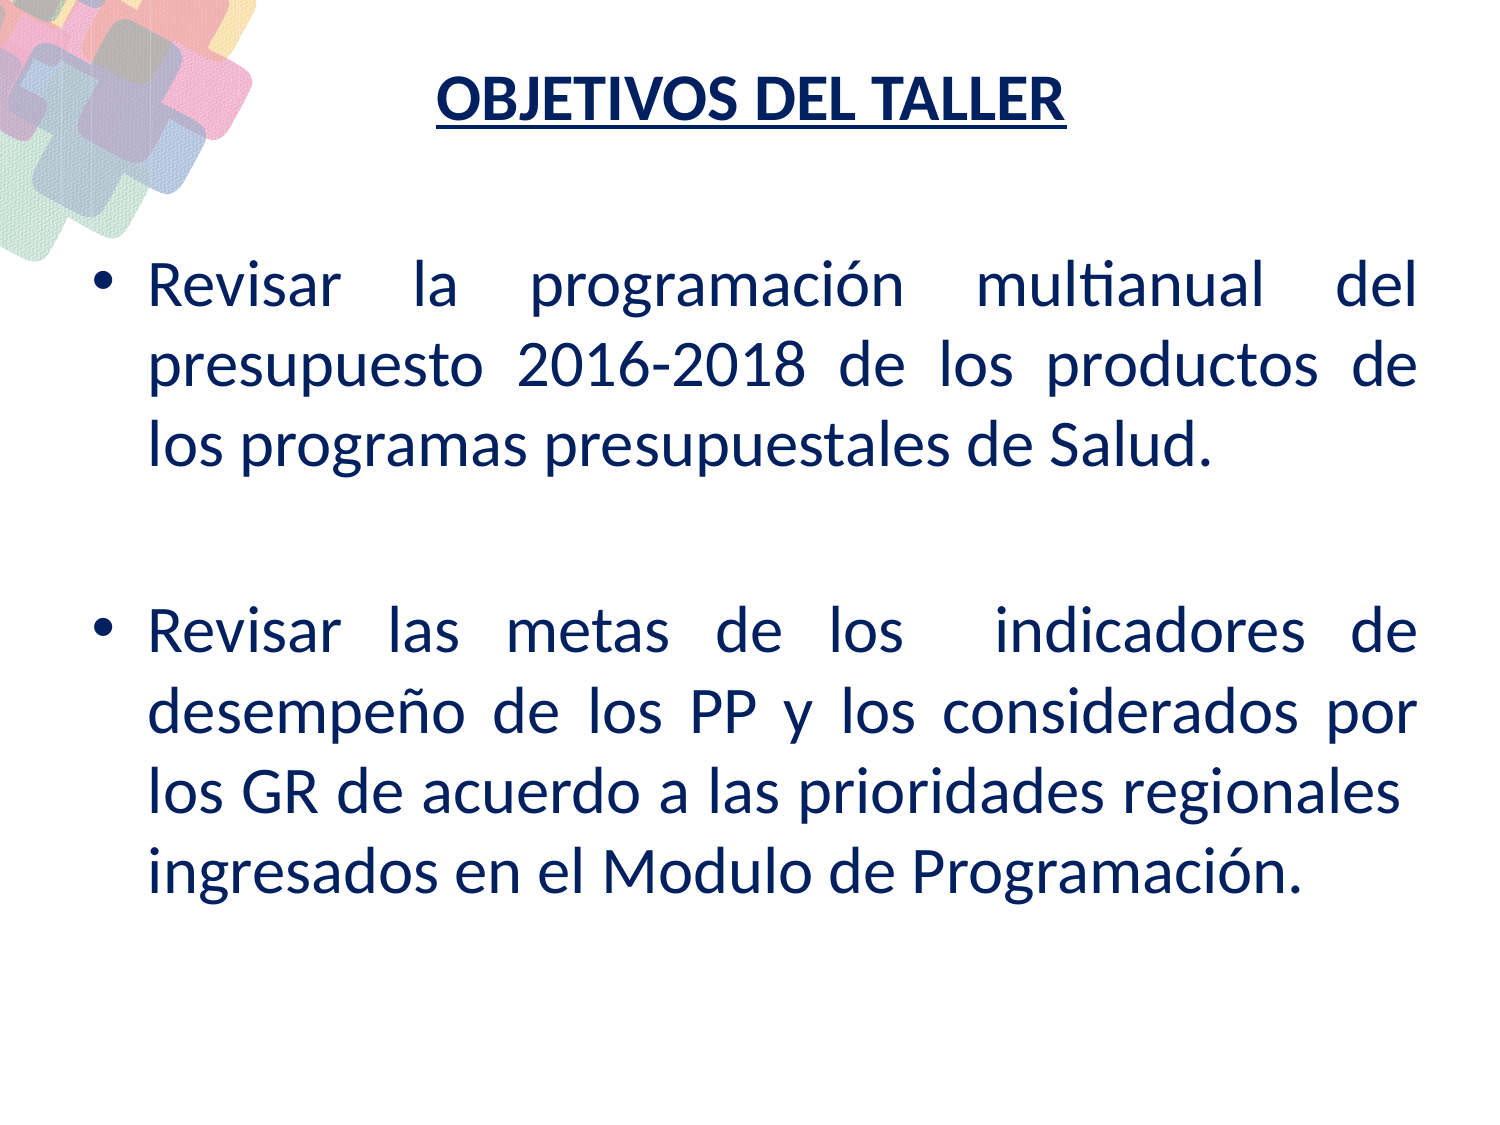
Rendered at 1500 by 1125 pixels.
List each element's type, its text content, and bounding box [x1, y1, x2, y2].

list Revisar la programación multianual del presupuesto 2016-2018 de los productos de los programas presupuestales de Salud. Revisar las metas de los indicadores de desempeño de los PP y los considerados por los GR de acuerdo a las prioridades regionales ingresados en el Modulo de Programación. [76, 231, 1436, 975]
title OBJETIVOS DEL TALLER [76, 0, 1427, 188]
